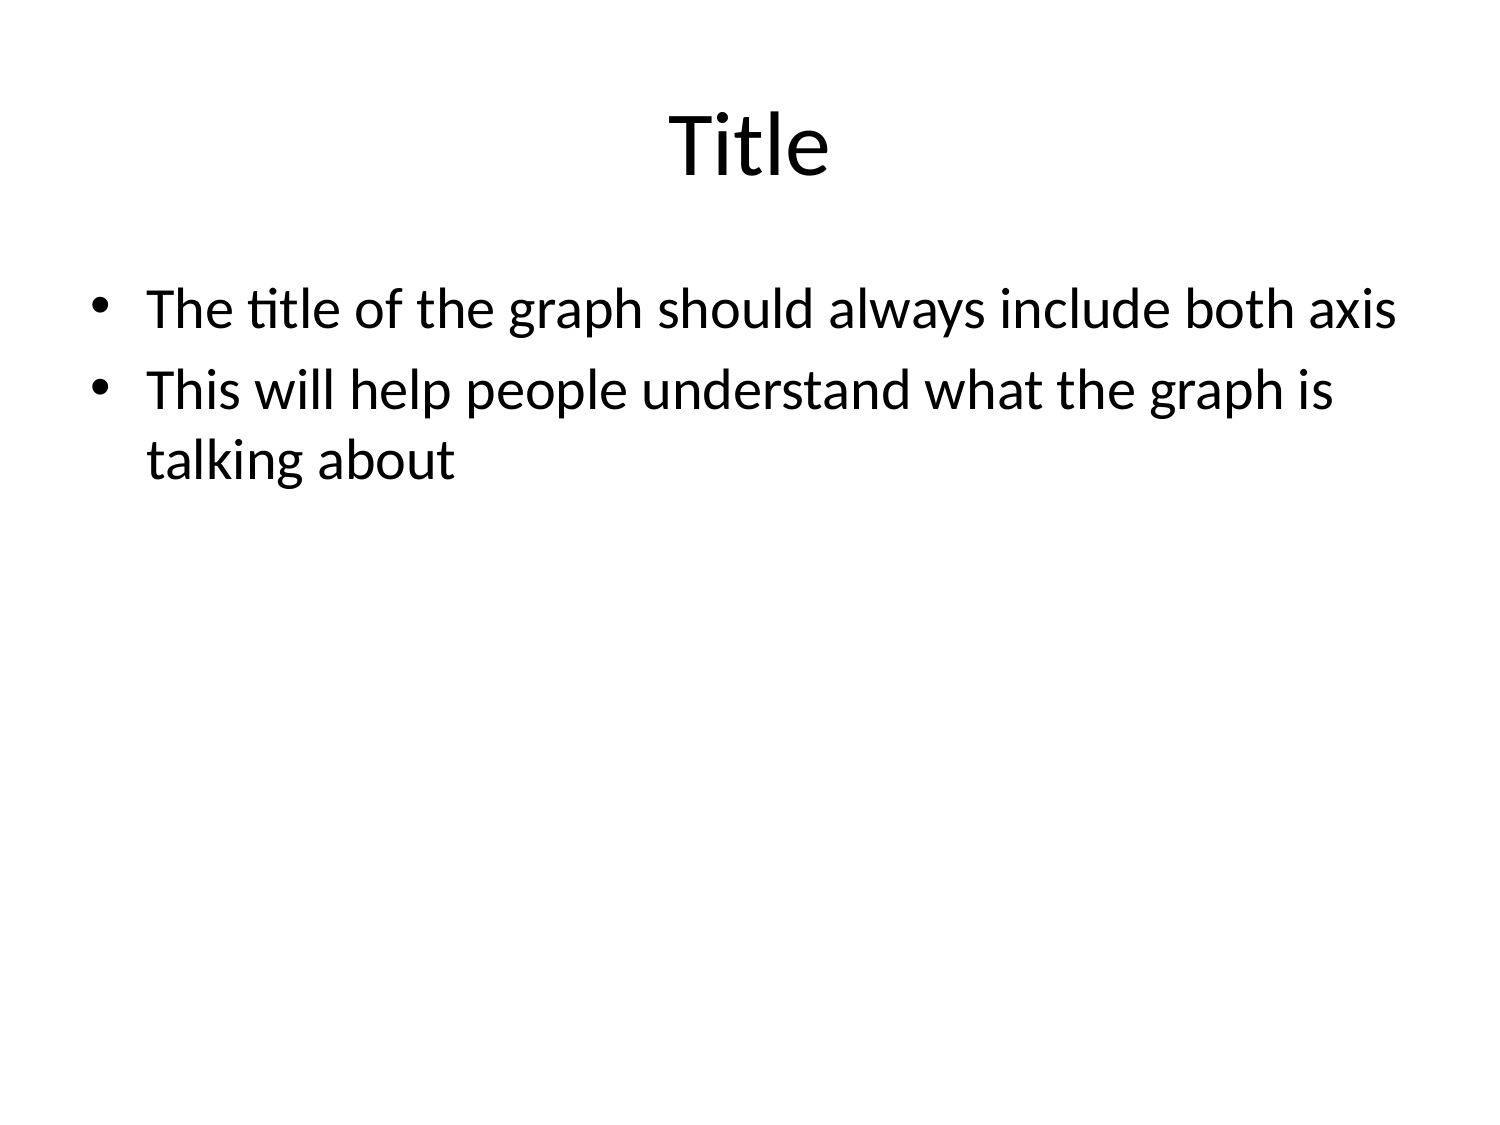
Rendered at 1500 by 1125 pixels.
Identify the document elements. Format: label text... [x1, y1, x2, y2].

title Title [75, 45, 1425, 233]
list The title of the graph should always include both axis This will help people understand what the graph is talking about [75, 262, 1425, 1005]
